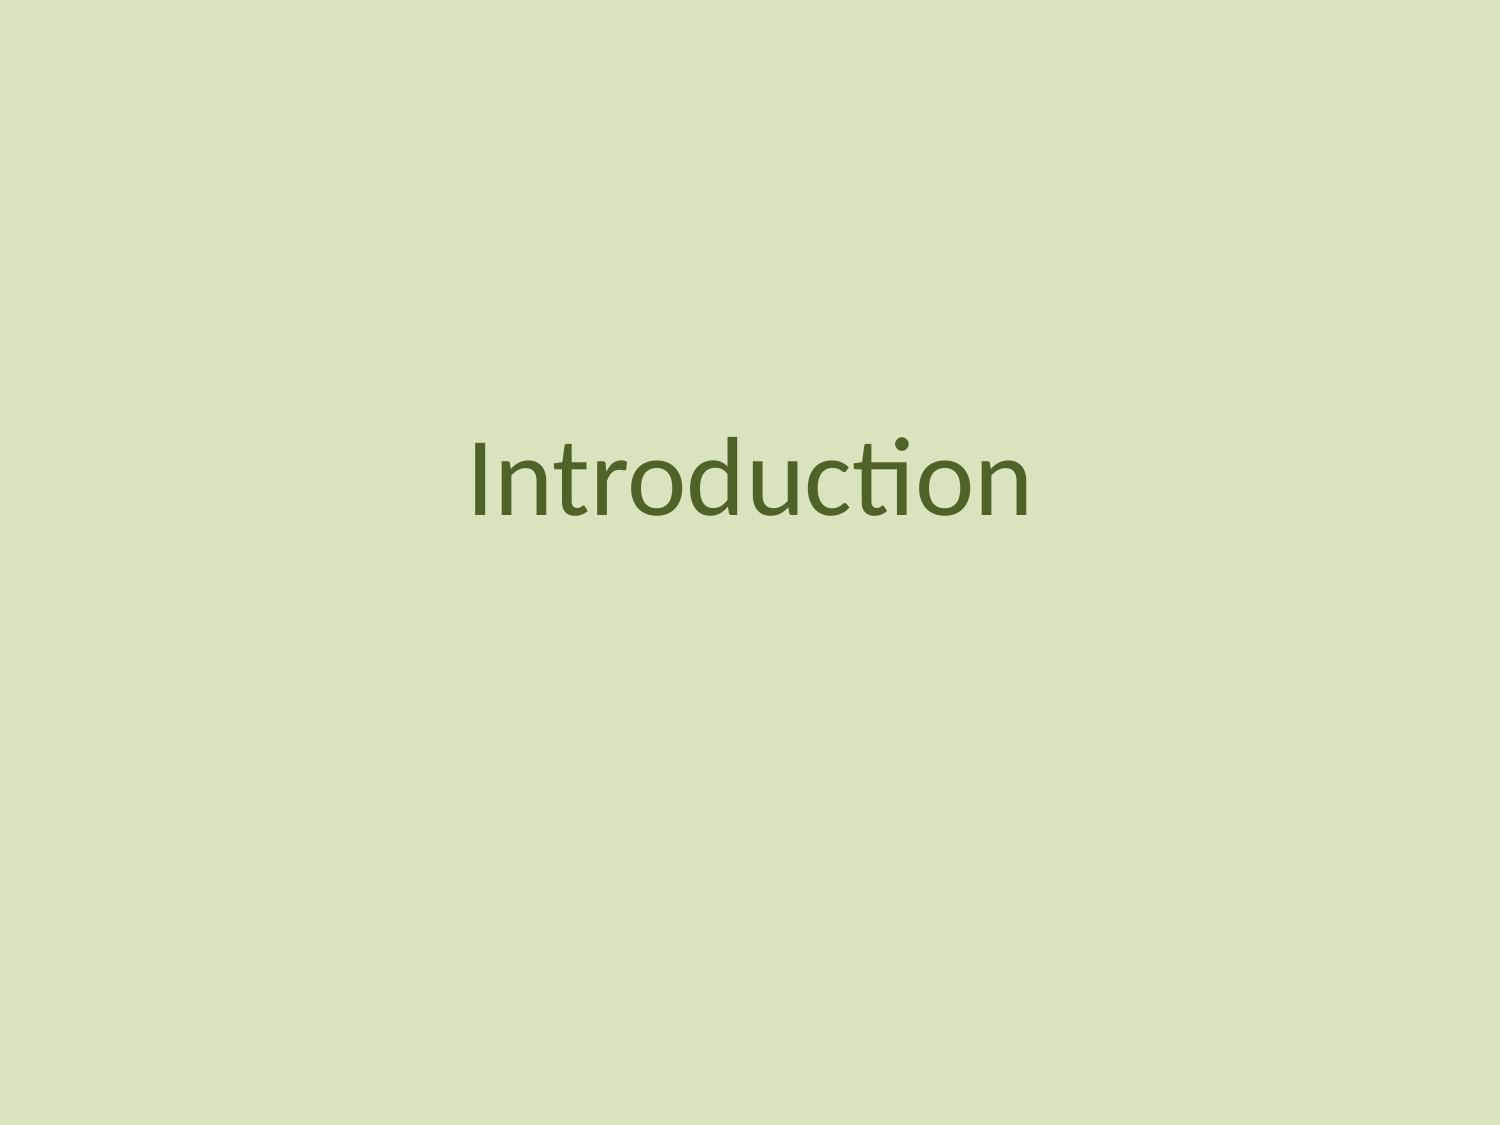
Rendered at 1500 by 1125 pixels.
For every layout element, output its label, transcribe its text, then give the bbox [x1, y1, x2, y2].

title Introduction [112, 349, 1388, 591]
